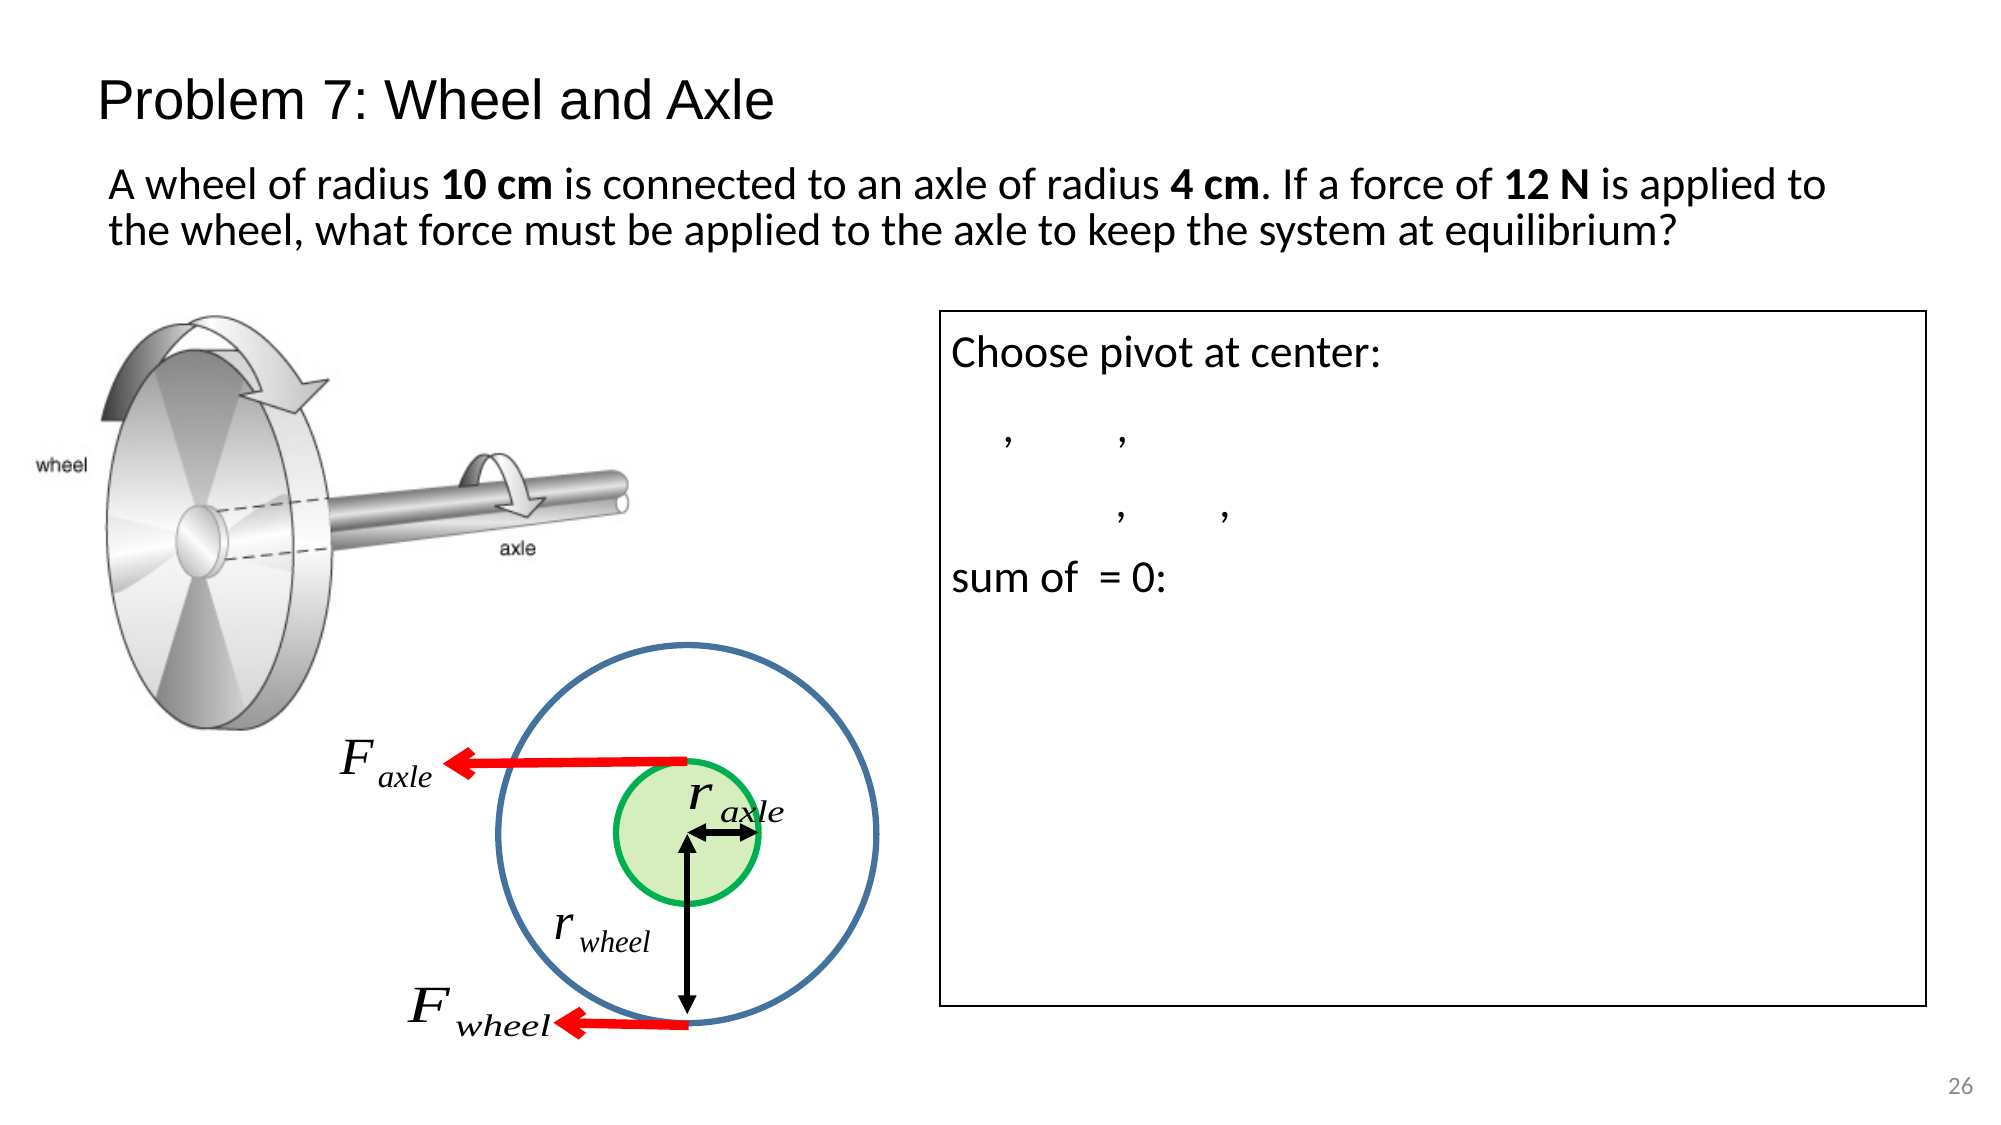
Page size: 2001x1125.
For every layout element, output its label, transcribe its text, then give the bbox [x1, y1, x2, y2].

slide_number 26 [1926, 1057, 1989, 1112]
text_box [336, 644, 877, 1043]
table_header A wheel of radius 10 cm is connected to an axle of radius 4 cm. If a force of 12 N is applied to the wheel, what force must be applied to the axle to keep the system at equilibrium? [98, 166, 1890, 283]
text_box Problem 7: Wheel and Axle [97, 63, 1022, 141]
picture [0, 314, 665, 745]
